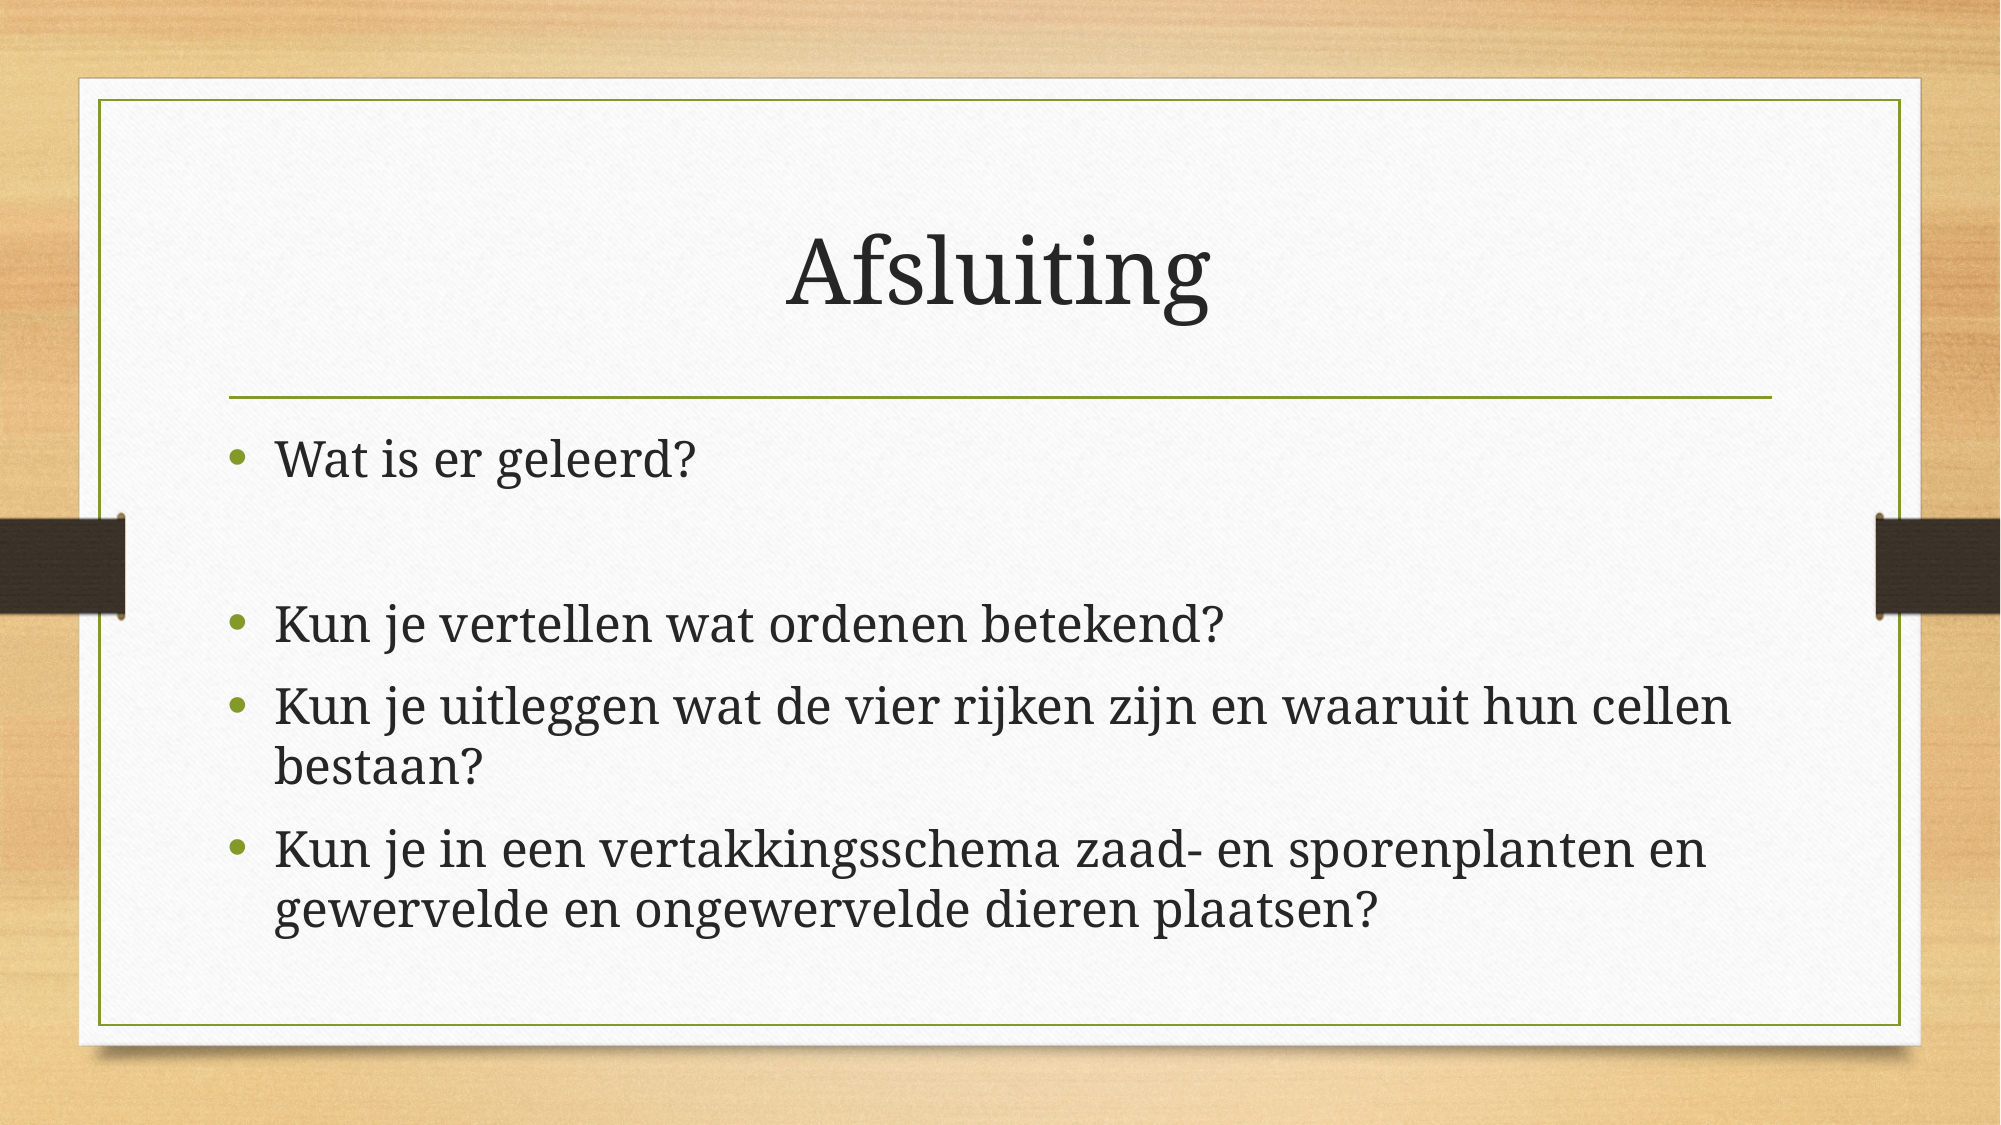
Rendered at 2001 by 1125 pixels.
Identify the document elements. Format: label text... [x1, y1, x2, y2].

picture [0, 0, 2001, 1125]
title Afsluiting [212, 161, 1788, 375]
list Wat is er geleerd? Kun je vertellen wat ordenen betekend? Kun je uitleggen wat de vier rijken zijn en waaruit hun cellen bestaan? Kun je in een vertakkingsschema zaad- en sporenplanten en gewervelde en ongewervelde dieren plaatsen? [212, 419, 1788, 964]
